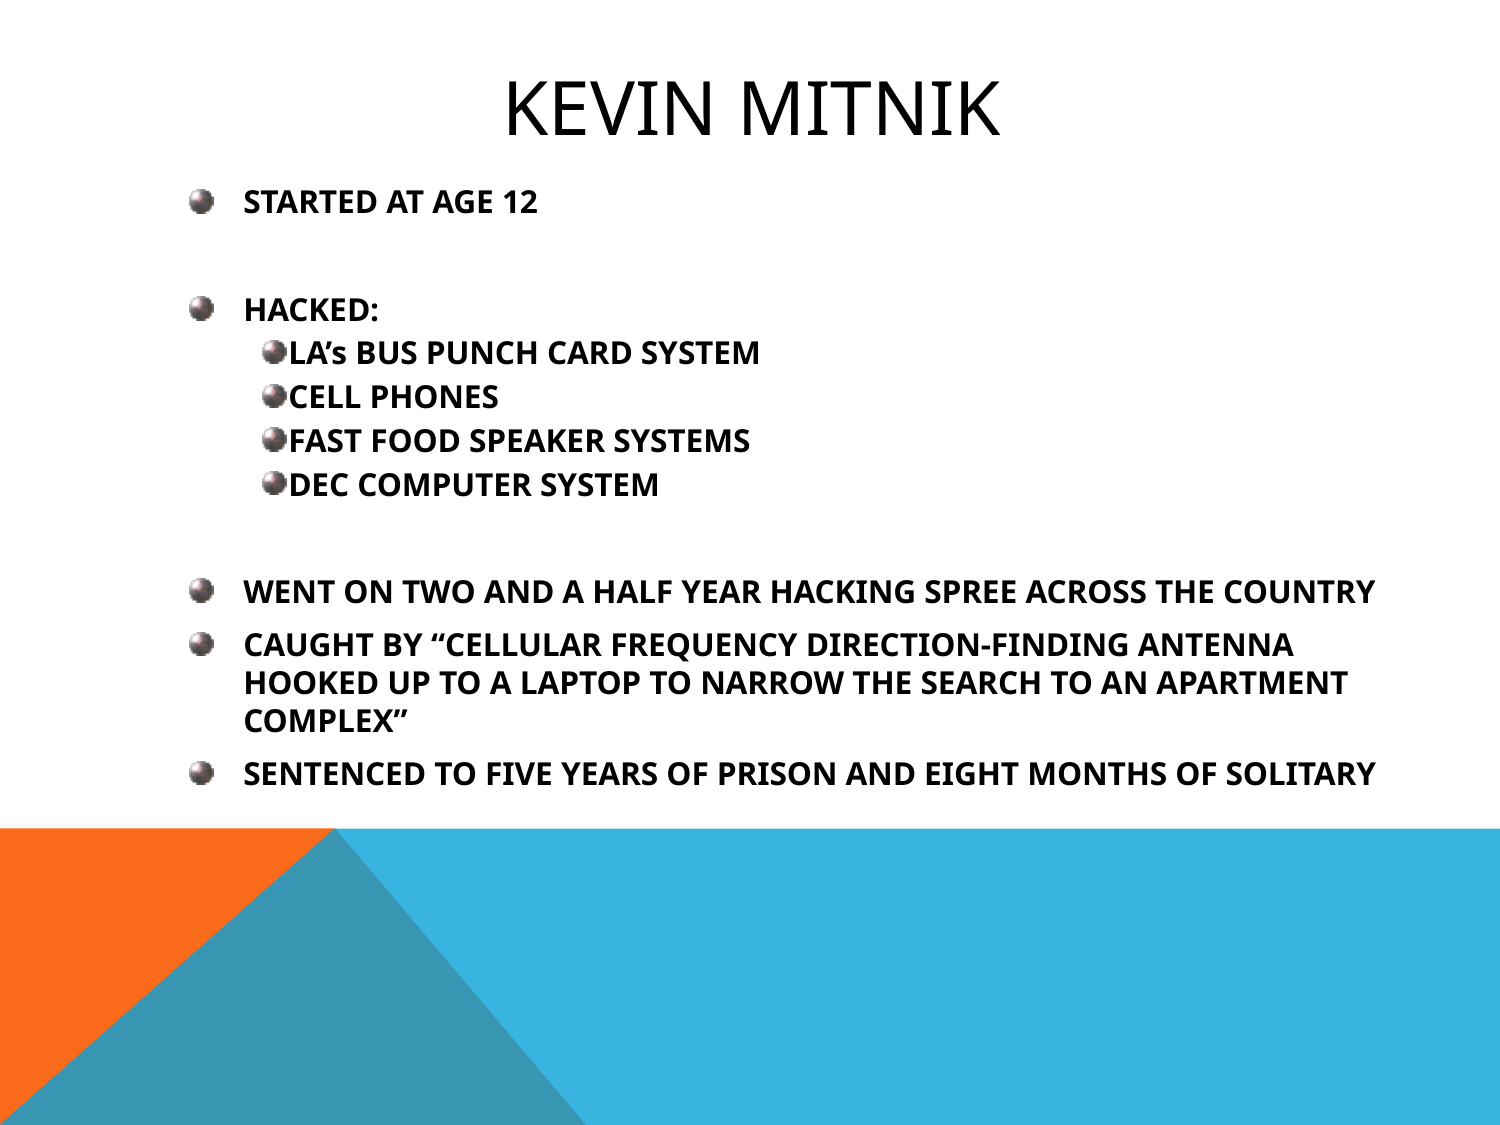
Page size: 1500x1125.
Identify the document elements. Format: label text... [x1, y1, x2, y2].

picture [262, 471, 287, 495]
picture [189, 632, 214, 656]
title Kevin mitnik [135, 60, 1369, 150]
list STARTED AT AGE 12 HACKED: LA’s BUS PUNCH CARD SYSTEM CELL PHONES FAST FOOD SPEAKER SYSTEMS DEC COMPUTER SYSTEM WENT ON TWO AND A HALF YEAR HACKING SPREE ACROSS THE COUNTRY CAUGHT BY “CELLULAR FREQUENCY DIRECTION-FINDING ANTENNA HOOKED UP TO A LAPTOP TO NARROW THE SEARCH TO AN APARTMENT COMPLEX” SENTENCED TO FIVE YEARS OF PRISON AND EIGHT MONTHS OF SOLITARY [174, 174, 1409, 813]
picture [262, 427, 287, 452]
picture [189, 578, 214, 603]
picture [189, 761, 214, 785]
picture [262, 340, 287, 364]
picture [189, 296, 214, 321]
picture [262, 384, 287, 408]
picture [189, 189, 214, 214]
